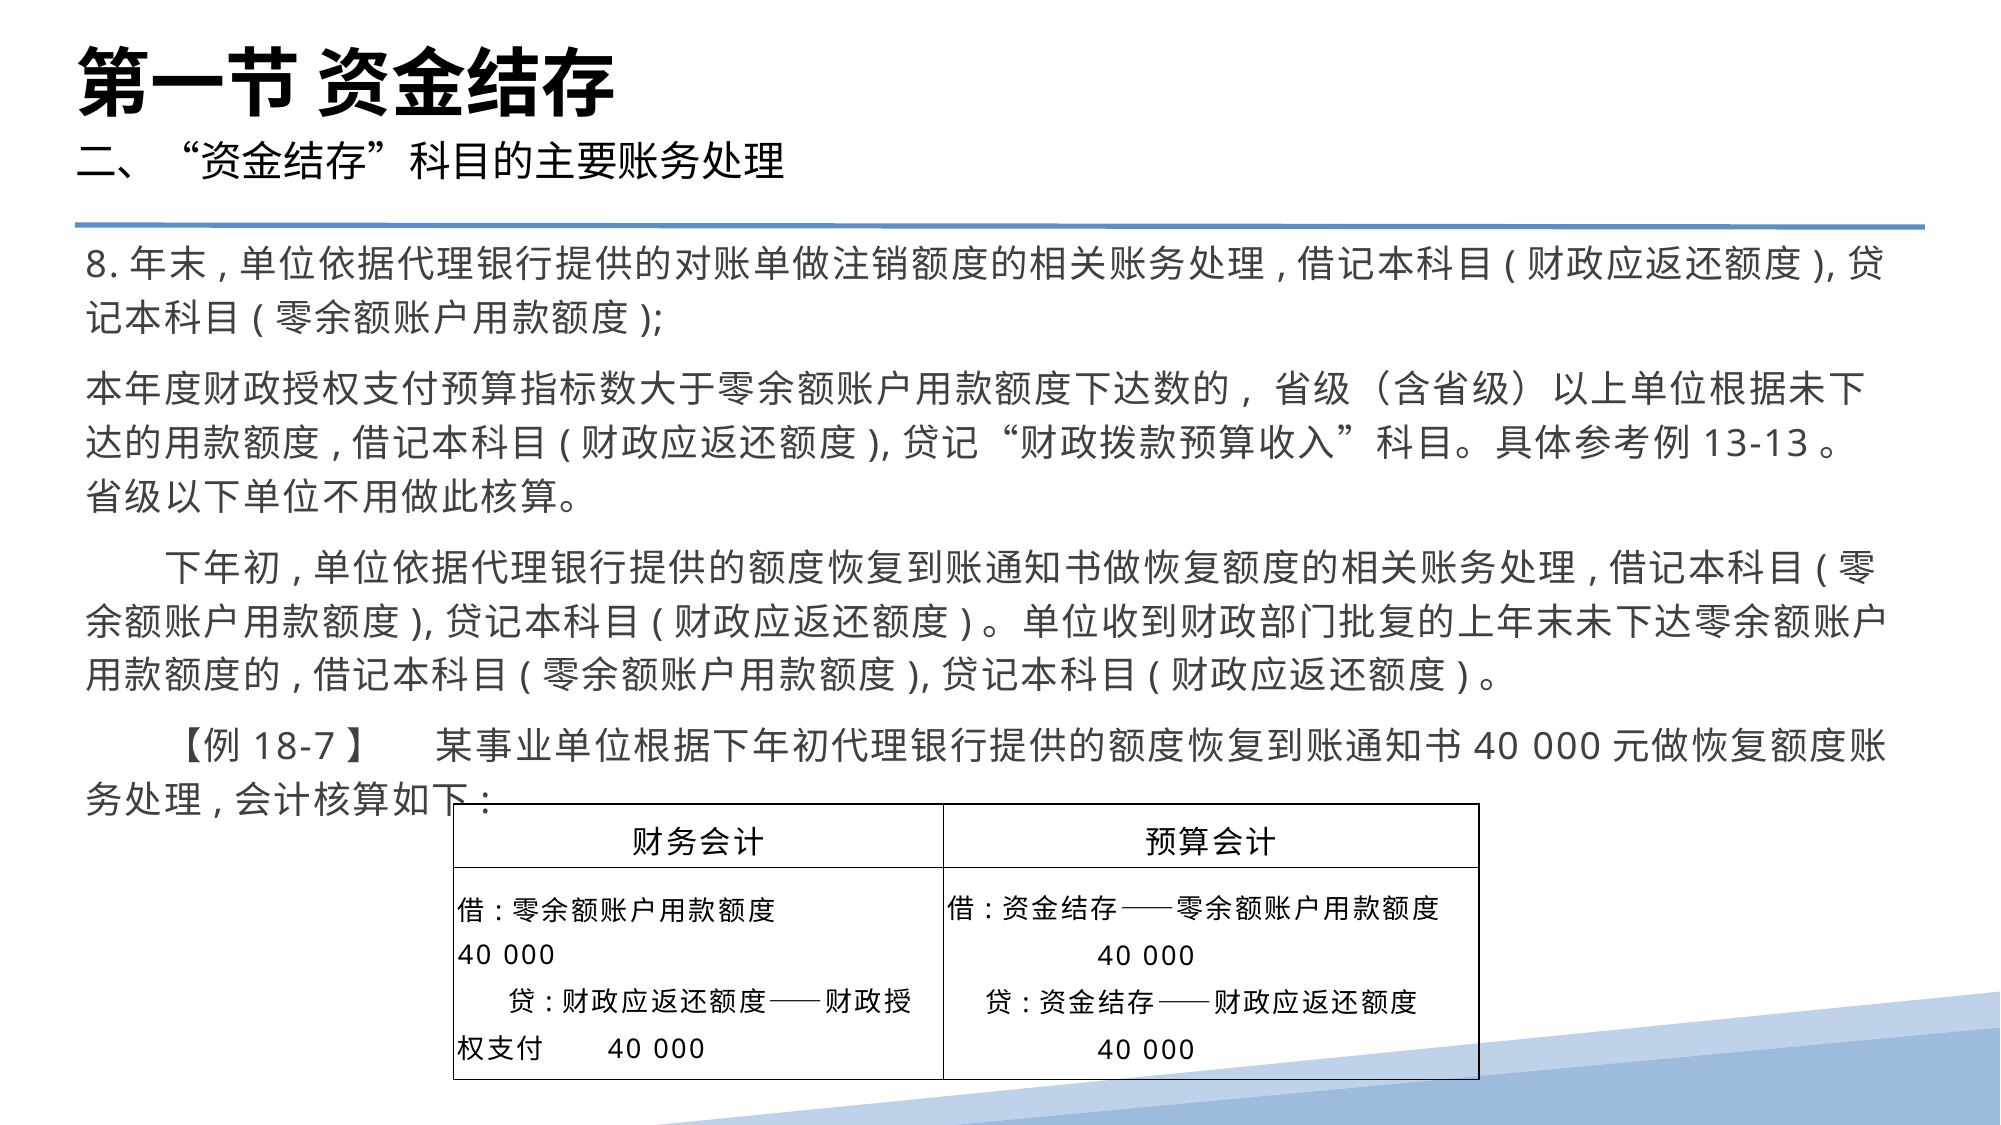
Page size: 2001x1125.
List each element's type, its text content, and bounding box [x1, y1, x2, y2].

table_header 预算会计 [944, 805, 1478, 867]
text_box 第一节 资金结存 [75, 24, 1925, 124]
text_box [74, 224, 1925, 228]
table_header 财务会计 [454, 805, 943, 867]
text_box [656, 991, 2000, 1125]
text_box 8.年末,单位依据代理银行提供的对账单做注销额度的相关账务处理,借记本科目(财政应返还额度),贷记本科目(零余额账户用款额度); 本年度财政授权支付预算指标数大于零余额账户用款额度下达数的, 省级（含省级）以上单位根据未下达的用款额度,借记本科目(财政应返还额度),贷记“财政拨款预算收入”科目。具体参考例13-13。省级以下单位不用做此核算。 下年初,单位依据代理银行提供的额度恢复到账通知书做恢复额度的相关账务处理,借记本科目(零余额账户用款额度),贷记本科目(财政应返还额度)。单位收到财政部门批复的上年末未下达零余额账户用款额度的,借记本科目(零余额账户用款额度),贷记本科目(财政应返还额度)。 【例18-7】 某事业单位根据下年初代理银行提供的额度恢复到账通知书40 000元做恢复额度账务处理,会计核算如下: [75, 228, 1907, 828]
text_box 二、“资金结存”科目的主要账务处理 [75, 124, 1925, 200]
table_cell 借:零余额账户用款额度 40 000 贷:财政应返还额度——财政授权支付 40 000 [454, 868, 943, 1079]
table_cell 借:资金结存——零余额账户用款额度 40 000 贷:资金结存——财政应返还额度 40 000 [944, 868, 1478, 991]
